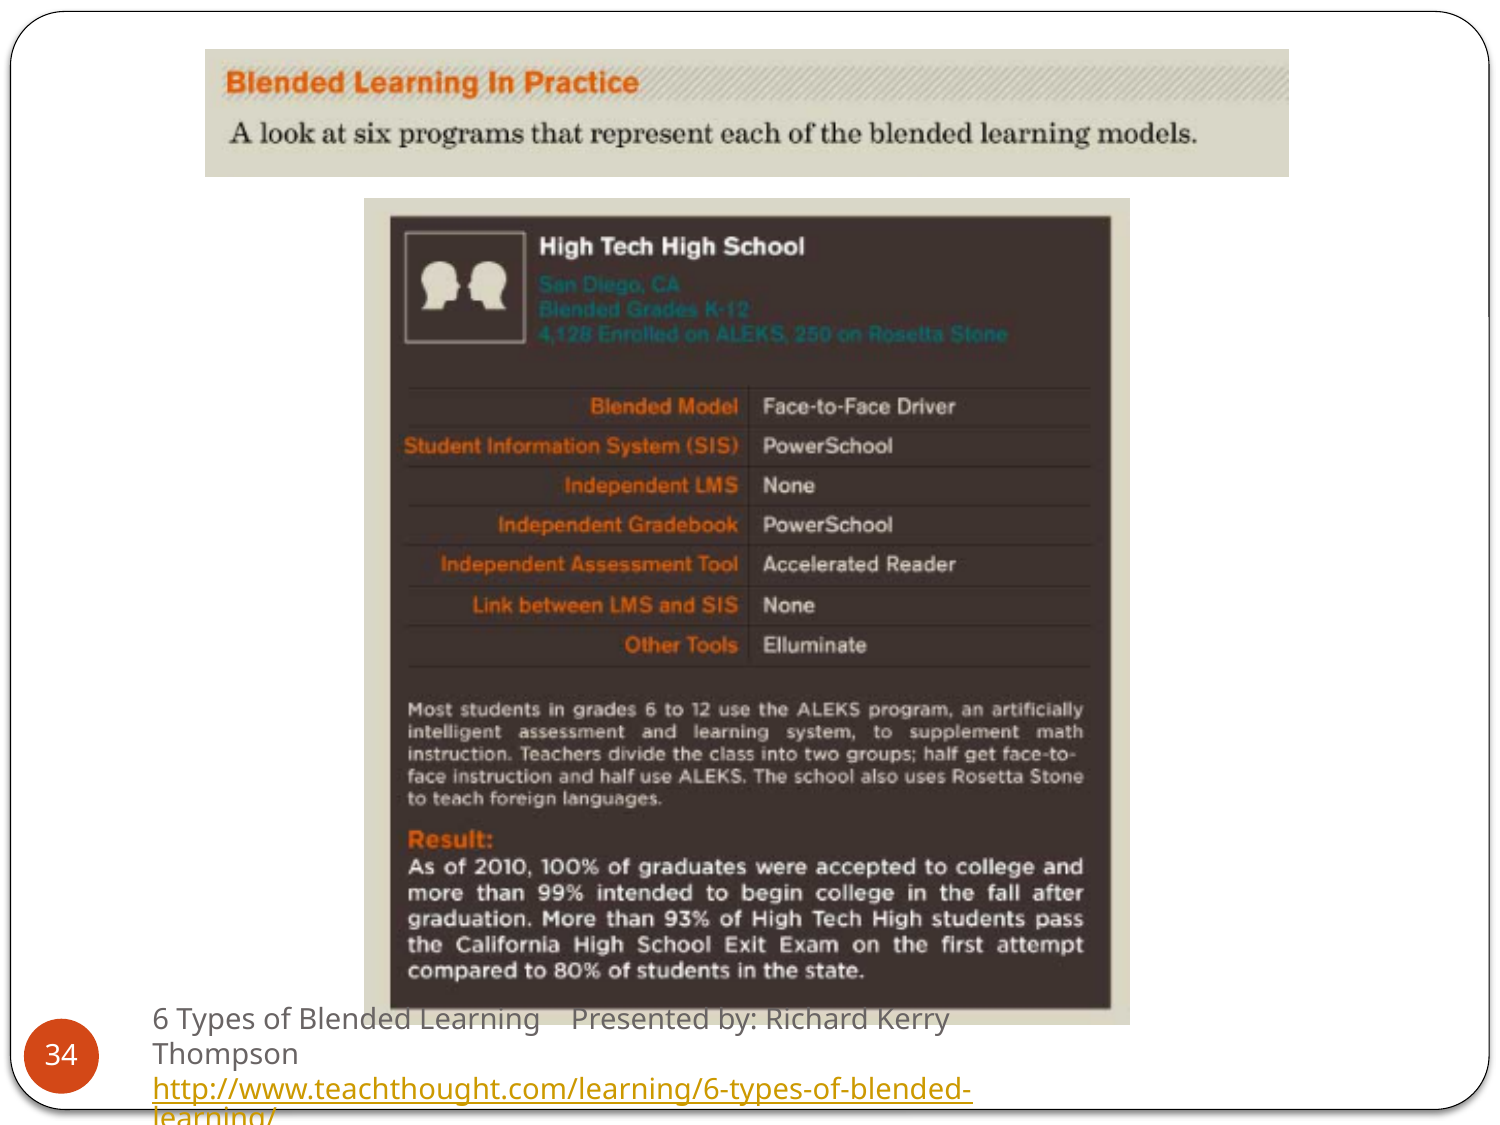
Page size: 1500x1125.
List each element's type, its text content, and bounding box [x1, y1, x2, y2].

picture [204, 49, 1289, 177]
slide_number 34 [23, 1018, 99, 1094]
footer 6 Types of Blended Learning Presented by: Richard Kerry Thompson http://www.teachthought.com/learning/6-types-of-blended-learning/ [137, 1042, 988, 1103]
picture [364, 198, 1130, 1026]
